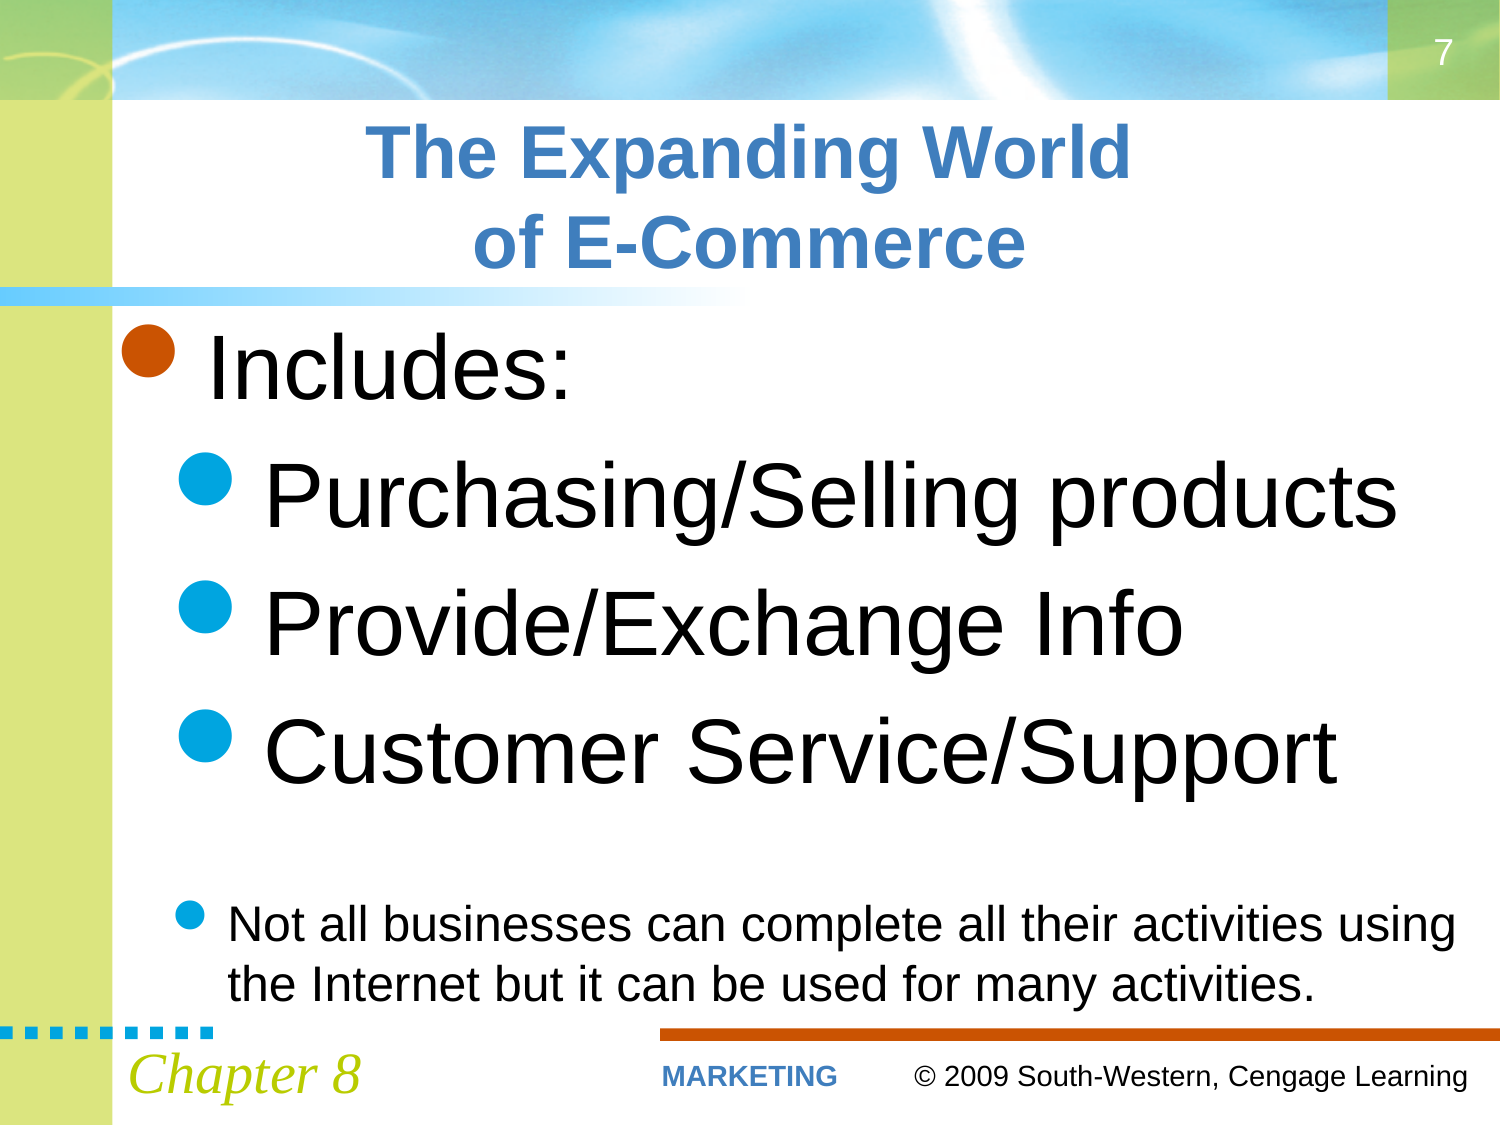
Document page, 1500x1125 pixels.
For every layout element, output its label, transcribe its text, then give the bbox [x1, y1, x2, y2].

title The Expanding World of E-Commerce [112, 99, 1388, 288]
slide_number 7 [1387, 0, 1500, 101]
list Includes: Purchasing/Selling products Provide/Exchange Info Customer Service/Support Not all businesses can complete all their activities using the Internet but it can be used for many activities. [99, 299, 1500, 1001]
footer Chapter 8 [112, 1012, 638, 1113]
